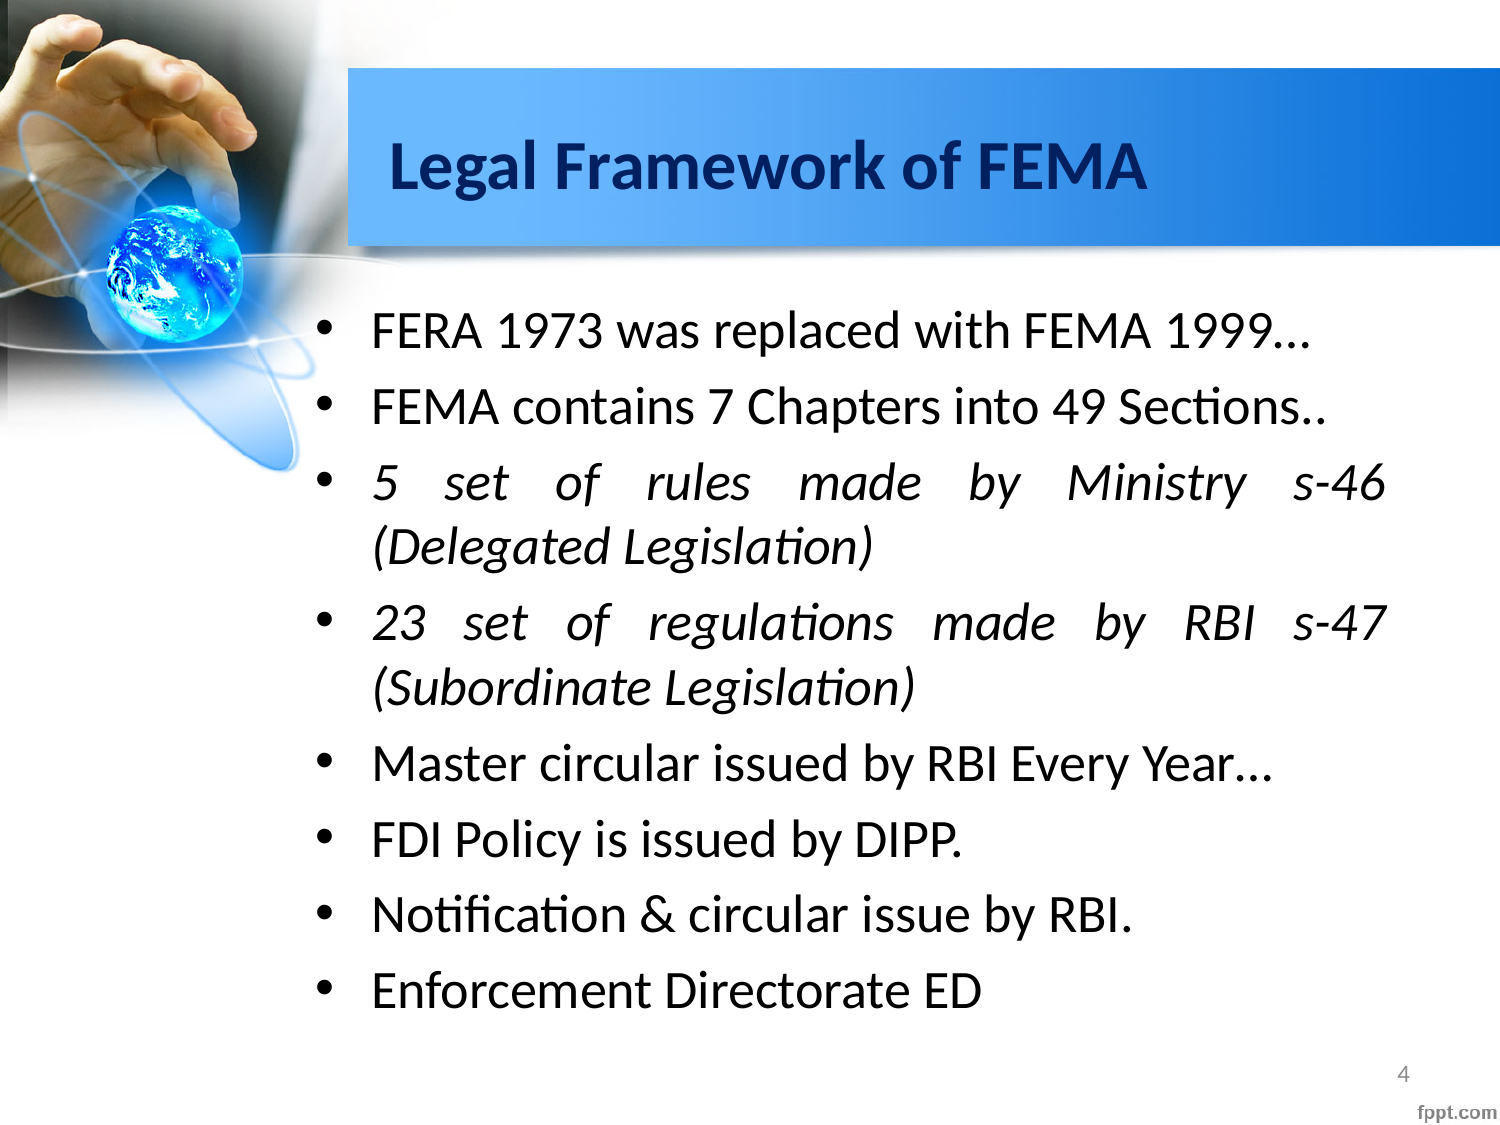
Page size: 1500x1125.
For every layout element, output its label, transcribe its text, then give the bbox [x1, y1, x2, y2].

slide_number 4 [1074, 1042, 1425, 1103]
title Legal Framework of FEMA [374, 111, 1452, 212]
picture [0, 0, 1500, 1125]
list FERA 1973 was replaced with FEMA 1999… FEMA contains 7 Chapters into 49 Sections.. 5 set of rules made by Ministry s-46 (Delegated Legislation) 23 set of regulations made by RBI s-47 (Subordinate Legislation) Master circular issued by RBI Every Year… FDI Policy is issued by DIPP. Notification & circular issue by RBI. Enforcement Directorate ED [300, 286, 1402, 1039]
